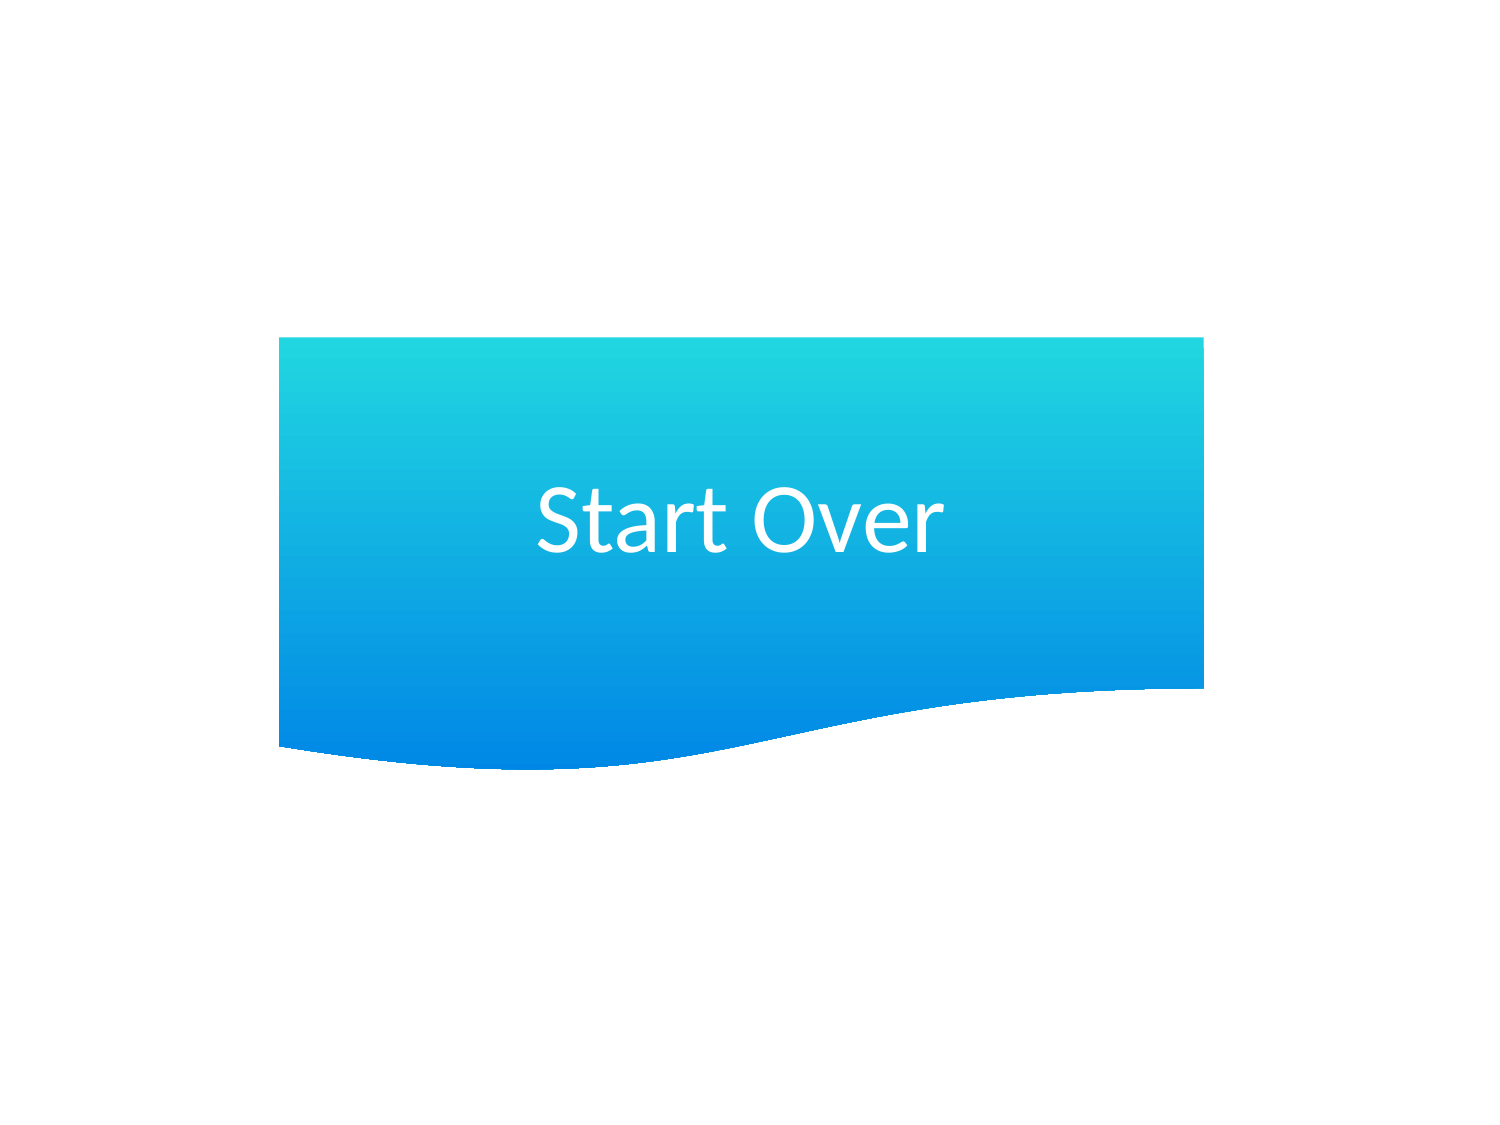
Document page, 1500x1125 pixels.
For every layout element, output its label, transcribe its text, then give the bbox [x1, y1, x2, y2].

text_box Start Over [276, 335, 1206, 772]
